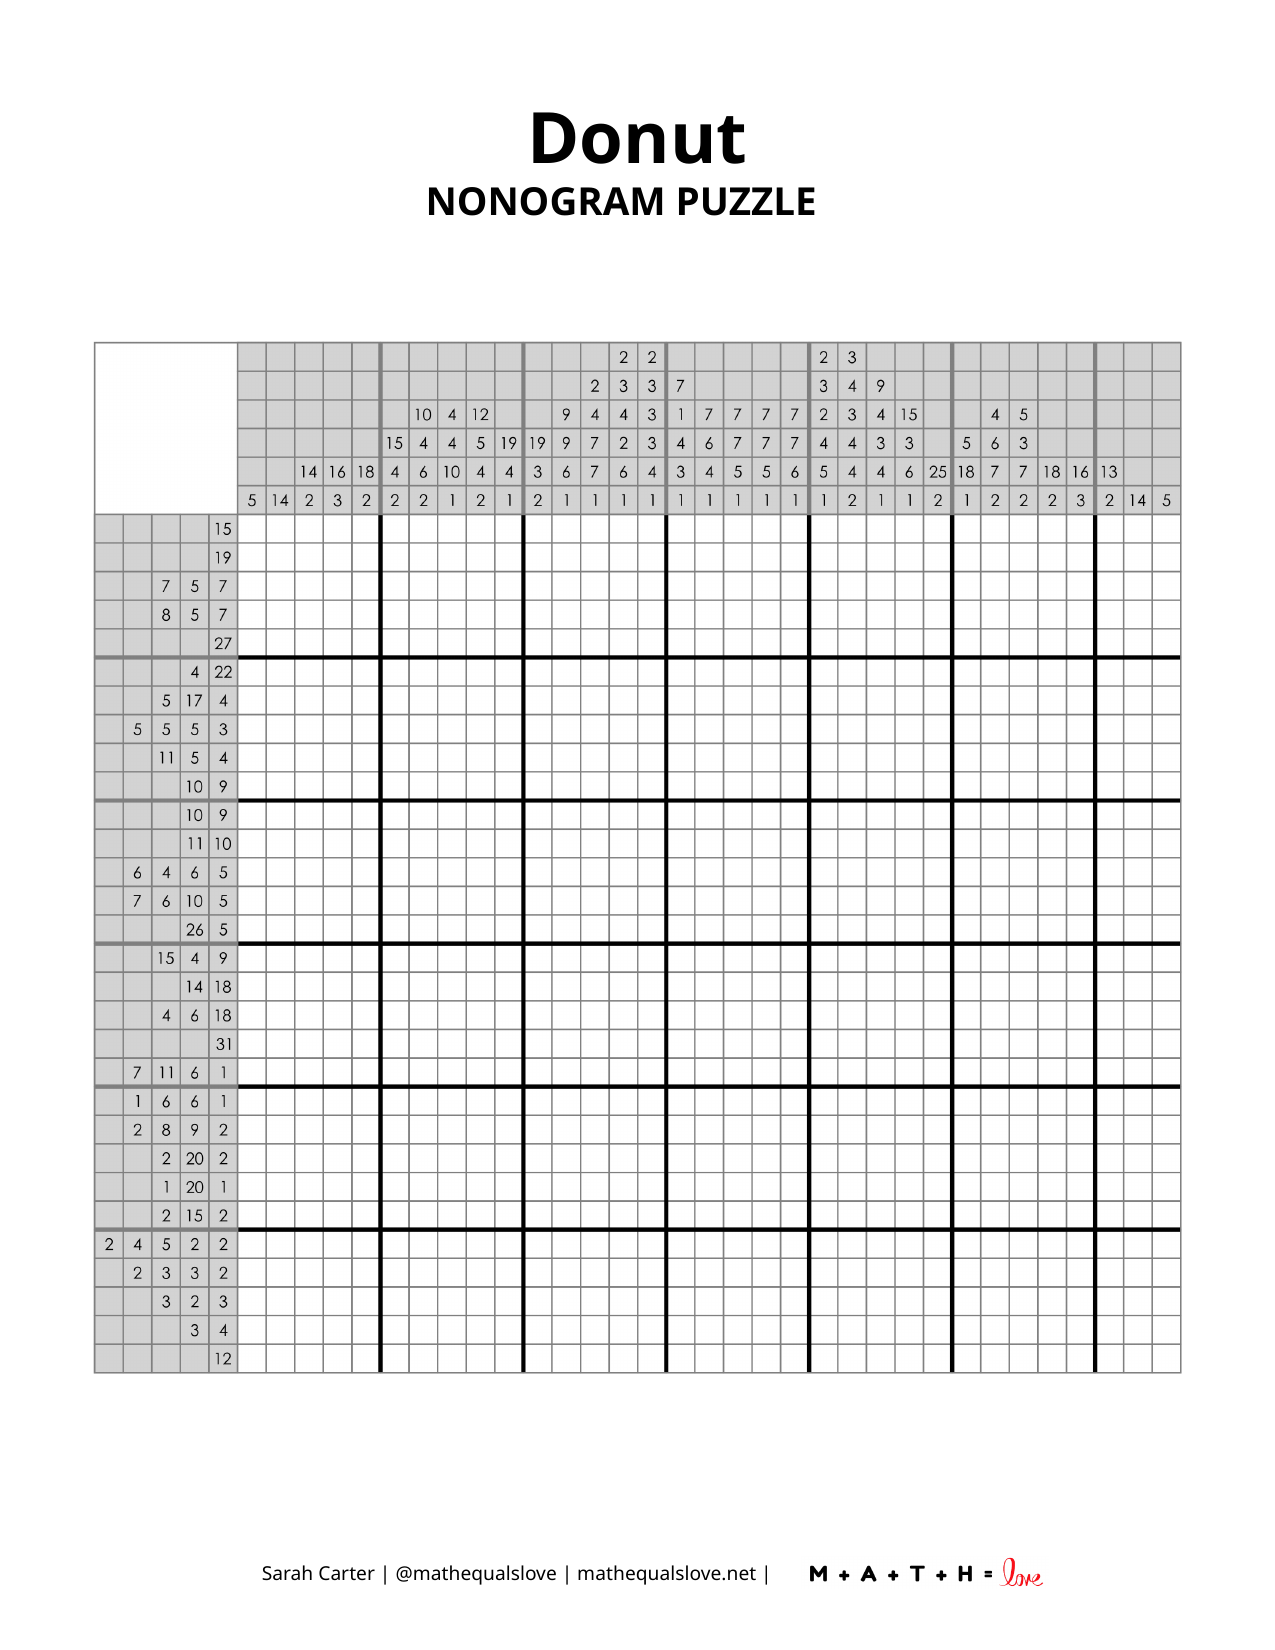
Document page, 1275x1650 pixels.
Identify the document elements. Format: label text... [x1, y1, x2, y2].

text_box Sarah Carter | @mathequalslove | mathequalslove.net | [247, 1553, 1082, 1592]
picture [800, 1555, 1049, 1590]
text_box NONOGRAM PUZZLE [374, 168, 868, 230]
picture [92, 341, 1183, 1374]
text_box Donut [220, 92, 1055, 178]
